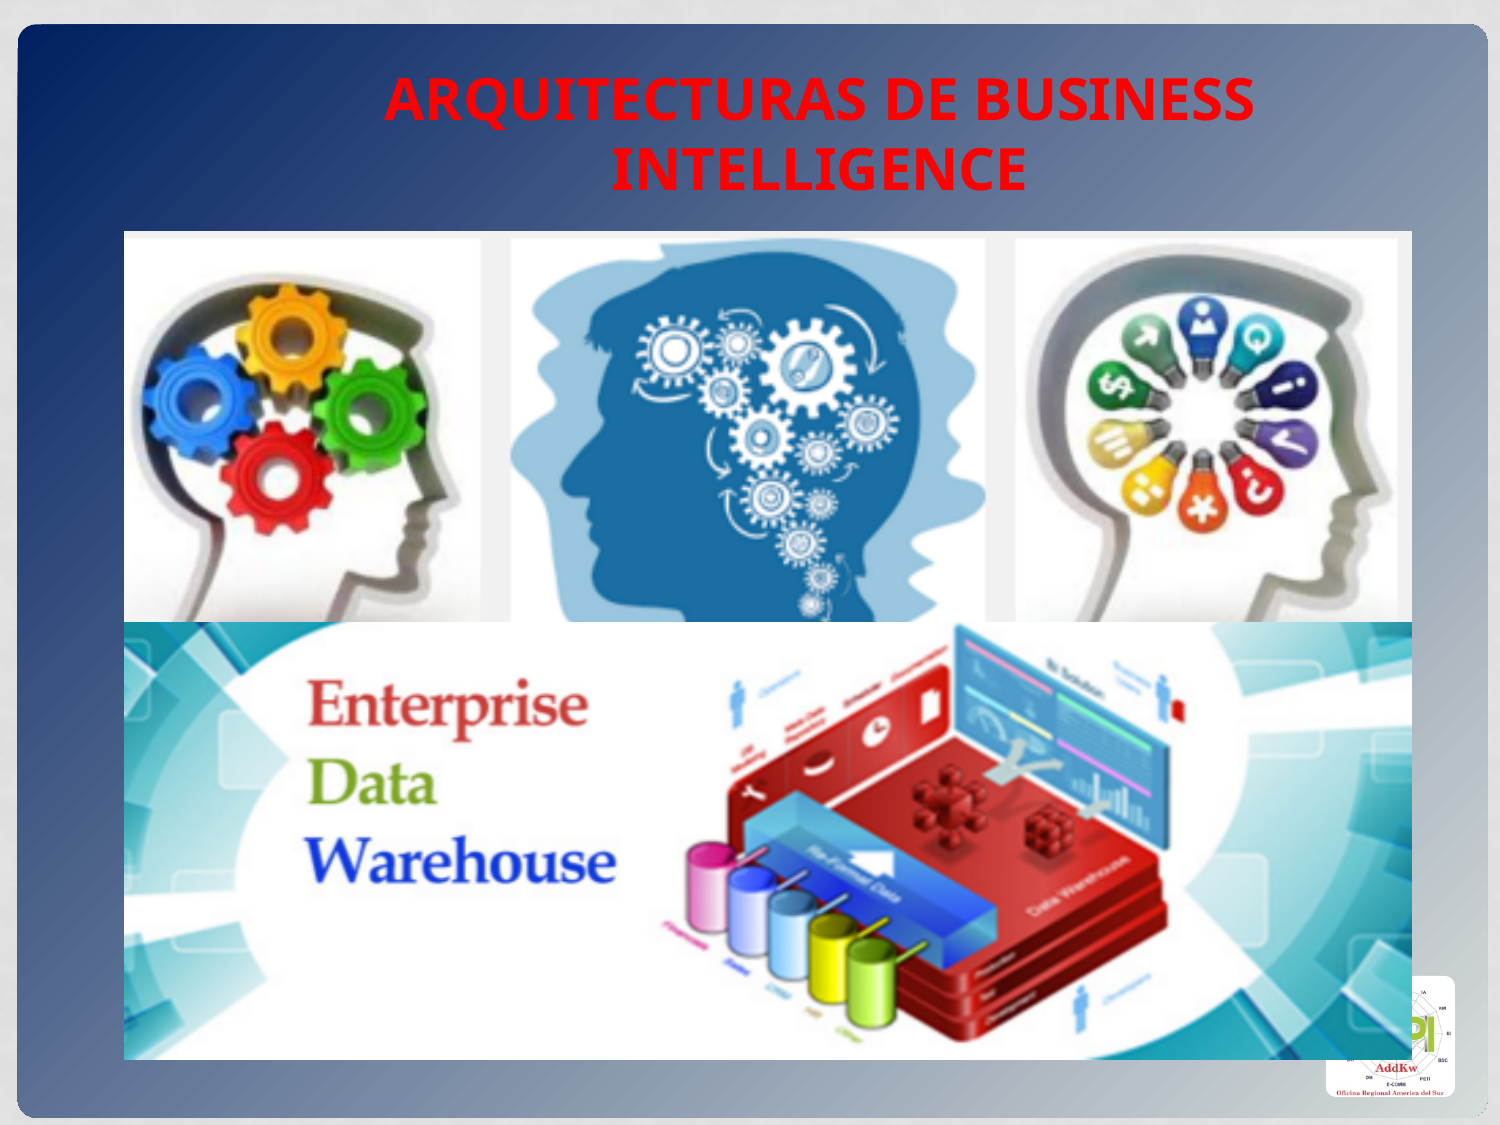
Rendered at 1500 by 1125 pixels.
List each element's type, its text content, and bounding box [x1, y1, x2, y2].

text_box Arquitecturas de business intelligence [276, 54, 1364, 231]
picture [123, 231, 1455, 1097]
